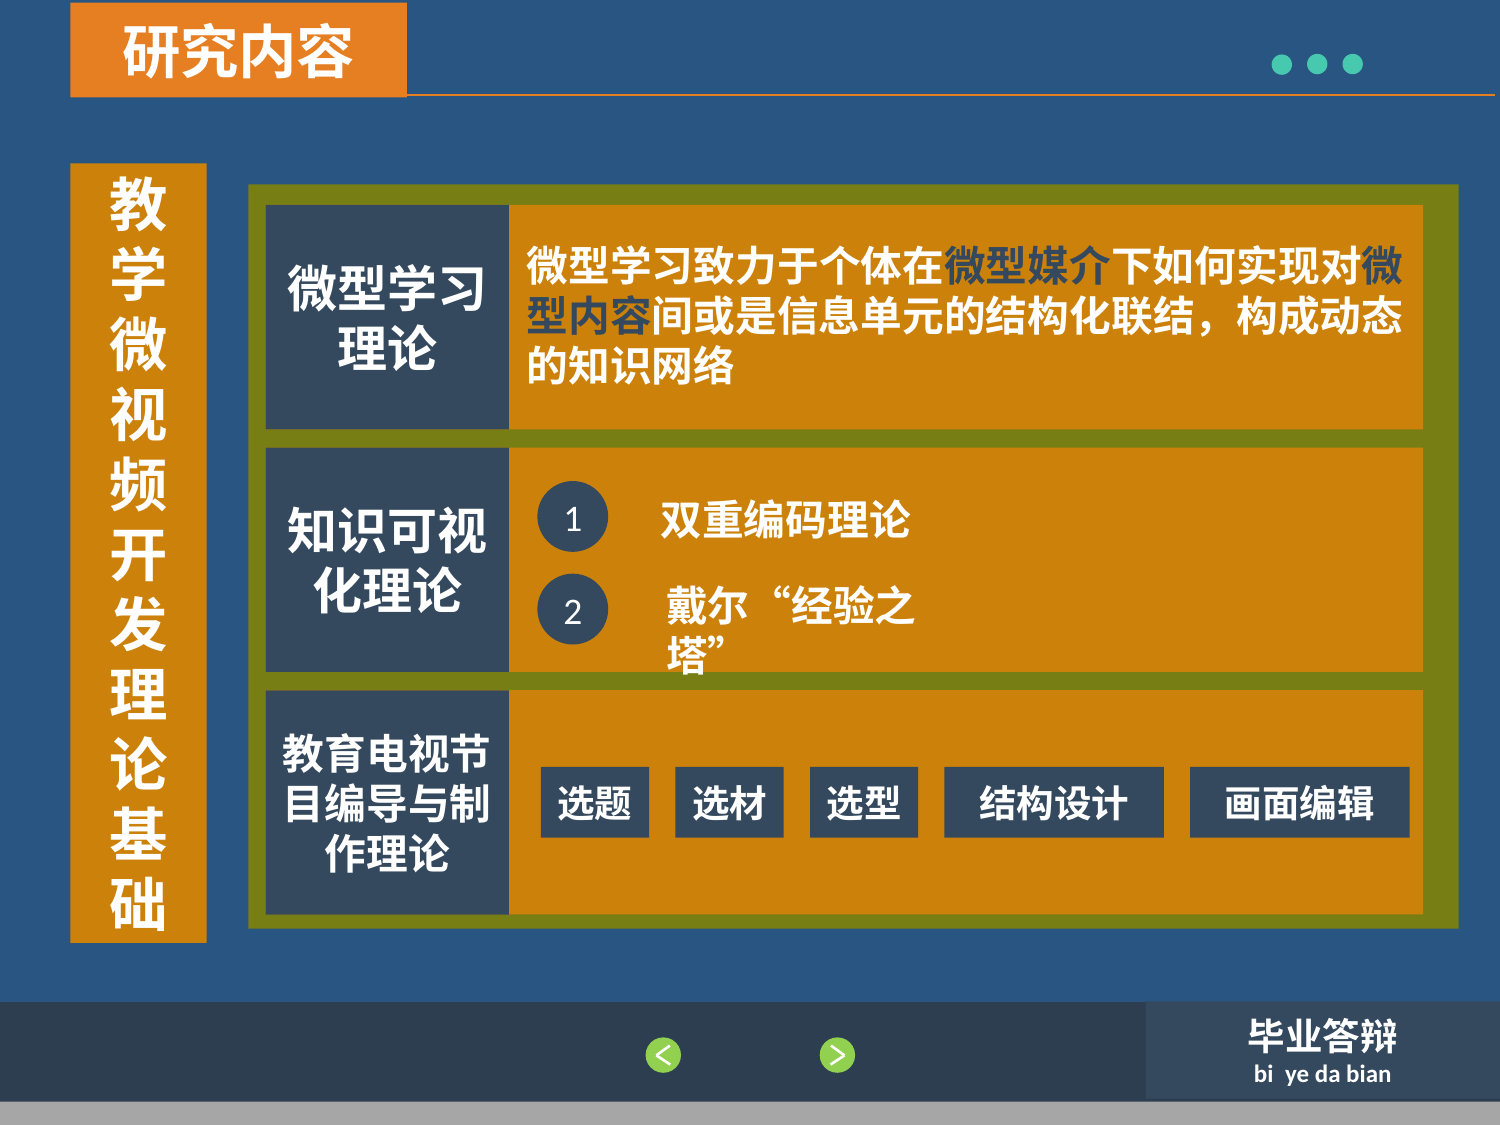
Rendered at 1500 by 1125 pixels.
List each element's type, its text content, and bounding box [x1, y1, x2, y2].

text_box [645, 1037, 682, 1074]
text_box 微型学习理论 [264, 203, 511, 431]
text_box 教学微视频开发理论基础 [68, 161, 209, 945]
text_box 选材 [673, 765, 786, 840]
text_box 知识可视化理论 [264, 445, 511, 674]
text_box 选题 [539, 765, 651, 840]
text_box 双重编码理论 [645, 486, 940, 552]
text_box [511, 203, 1425, 431]
text_box 1 [535, 478, 611, 554]
text_box [246, 182, 1461, 931]
text_box 戴尔“经验之塔” [651, 572, 1010, 688]
text_box [0, 1100, 1500, 1125]
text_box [70, 2, 1496, 98]
text_box 选型 [808, 765, 920, 840]
text_box 2 [535, 571, 611, 647]
text_box 结构设计 [942, 765, 1166, 840]
text_box 微型学习致力于个体在微型媒介下如何实现对微型内容间或是信息单元的结构化联结，构成动态的知识网络 [511, 232, 1424, 397]
text_box 画面编辑 [1188, 765, 1412, 840]
text_box 教育电视节目编导与制作理论 [264, 688, 511, 917]
text_box [0, 1000, 1144, 1100]
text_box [819, 1037, 856, 1074]
text_box 毕业答辩 bi ye da bian [1144, 999, 1500, 1101]
text_box [511, 688, 1425, 917]
text_box [511, 445, 1425, 674]
